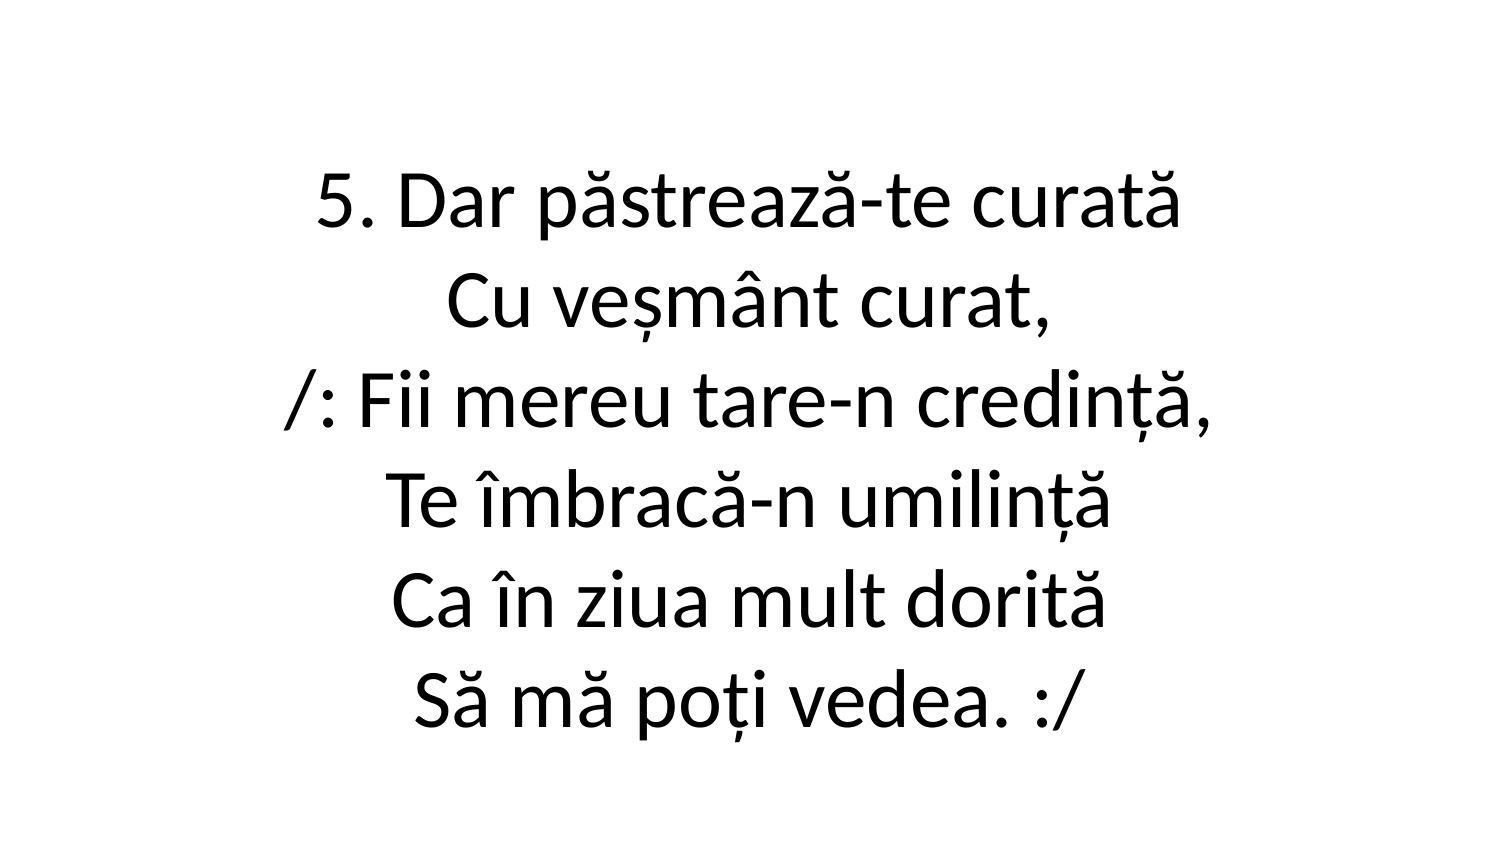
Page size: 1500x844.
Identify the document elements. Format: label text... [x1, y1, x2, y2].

text_box 5. Dar păstrează-te curată Cu veșmânt curat, /: Fii mereu tare-n credință, Te îmbracă-n umilință Ca în ziua mult dorită Să mă poți vedea. :/ [269, 92, 1231, 752]
